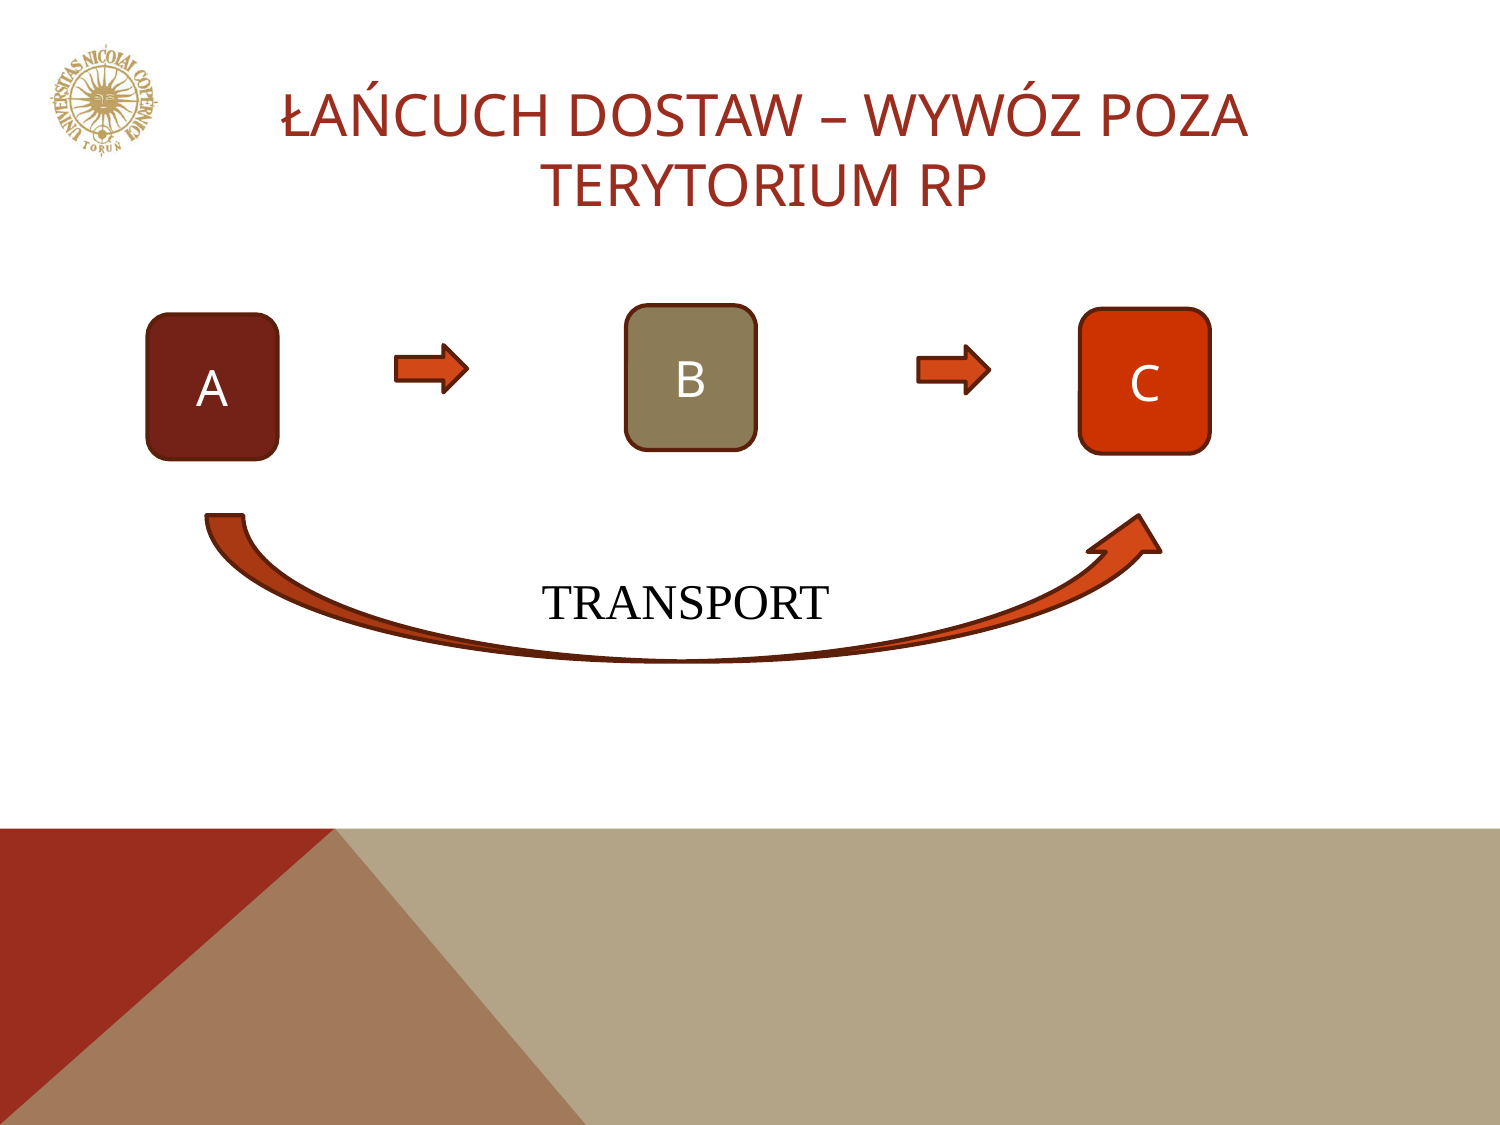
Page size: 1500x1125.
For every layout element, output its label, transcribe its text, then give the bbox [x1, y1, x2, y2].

list [134, 180, 1369, 728]
text_box TRANSPORT [526, 562, 904, 638]
text_box [204, 513, 1163, 664]
text_box A [145, 312, 280, 462]
text_box [394, 343, 470, 395]
text_box [916, 344, 992, 396]
text_box B [623, 303, 758, 453]
picture [29, 35, 176, 166]
text_box C [1077, 306, 1212, 456]
title Łańcuch DOSTAW – WYWÓZ POZA TERYTORIUM RP [175, 75, 1354, 180]
